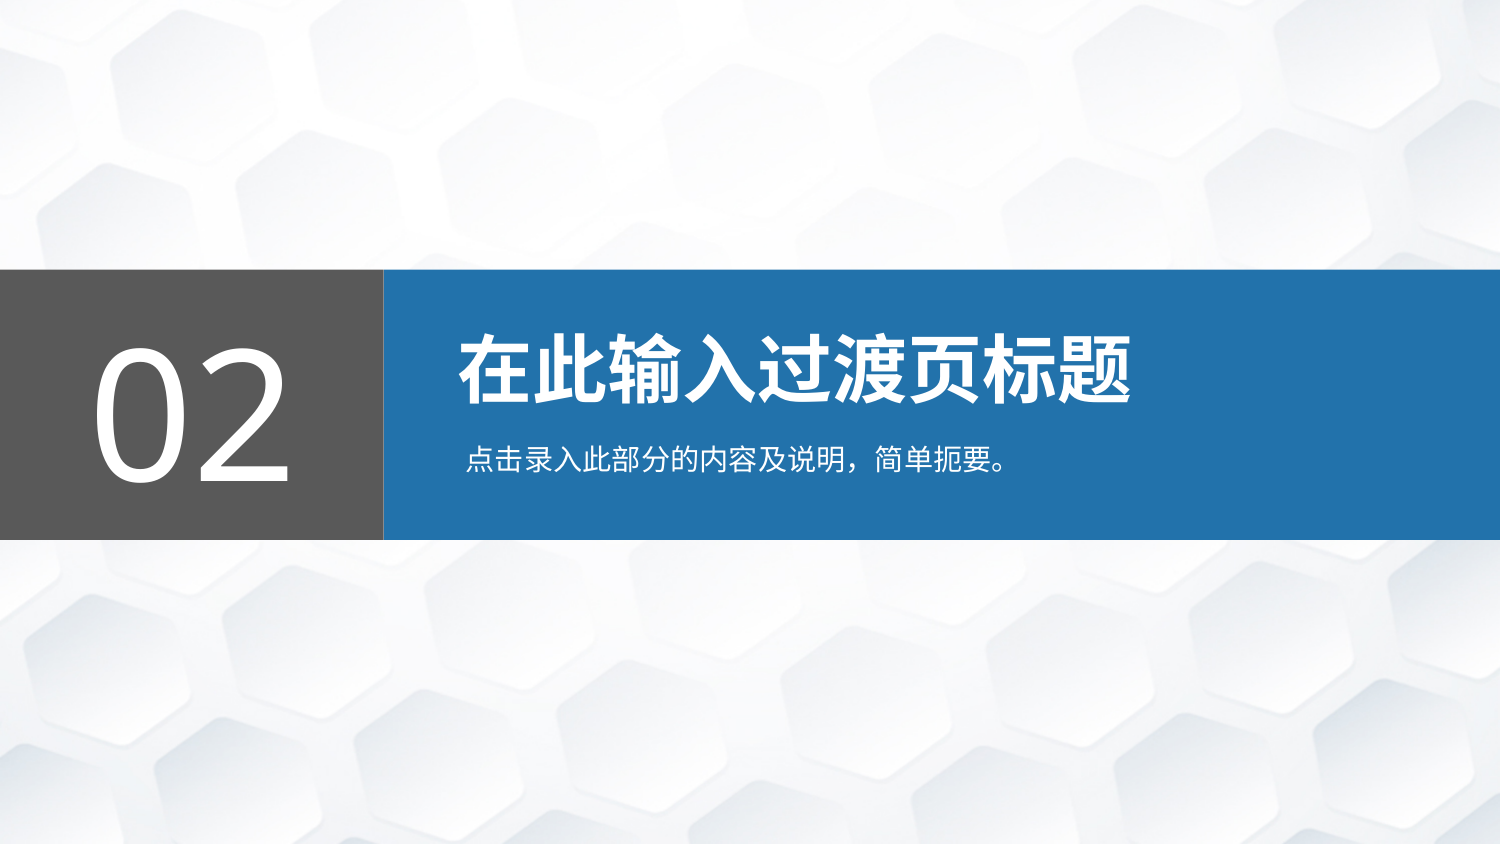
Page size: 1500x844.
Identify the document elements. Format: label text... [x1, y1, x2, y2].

picture [0, 0, 1500, 269]
picture [0, 540, 1500, 844]
text_box 在此输入过渡页标题 [442, 315, 1240, 421]
text_box [0, 267, 386, 542]
text_box 02 [73, 290, 313, 526]
text_box [386, 269, 1500, 540]
text_box 点击录入此部分的内容及说明，简单扼要。 [450, 433, 1240, 484]
